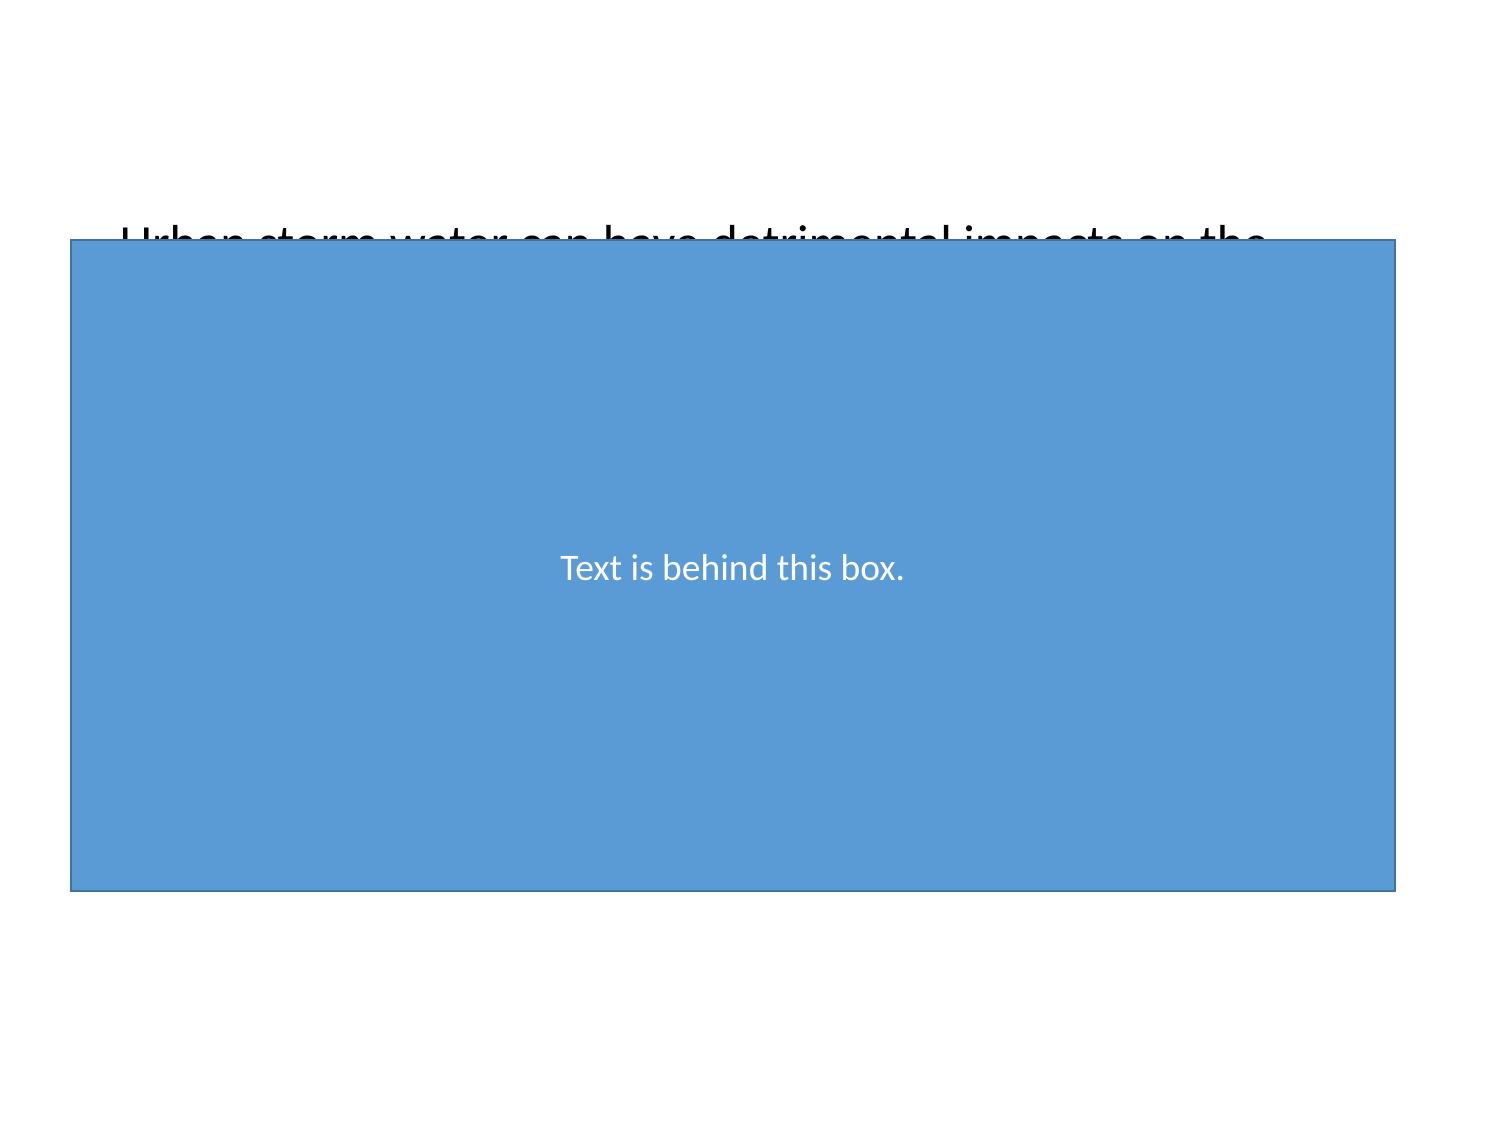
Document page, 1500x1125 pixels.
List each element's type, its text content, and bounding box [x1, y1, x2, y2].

text_box Text is behind this box. [70, 239, 1396, 892]
list Urban storm water can have detrimental impacts on the availability and quality of habitats in headwater streams (source; source). These impacts include chemical pollutants (source; source; source), excessive sediments (source; source), and high volumes of swift moving water that can cause the scouring of the substratum and bank collapse (source; source; source). Scouring and bank collapse contribute additional sediment moving downstream, and further degrade habitats by covering them with fresh sediment and/or filling in crevices with fine sediment (source; source; source) [104, 208, 1399, 923]
